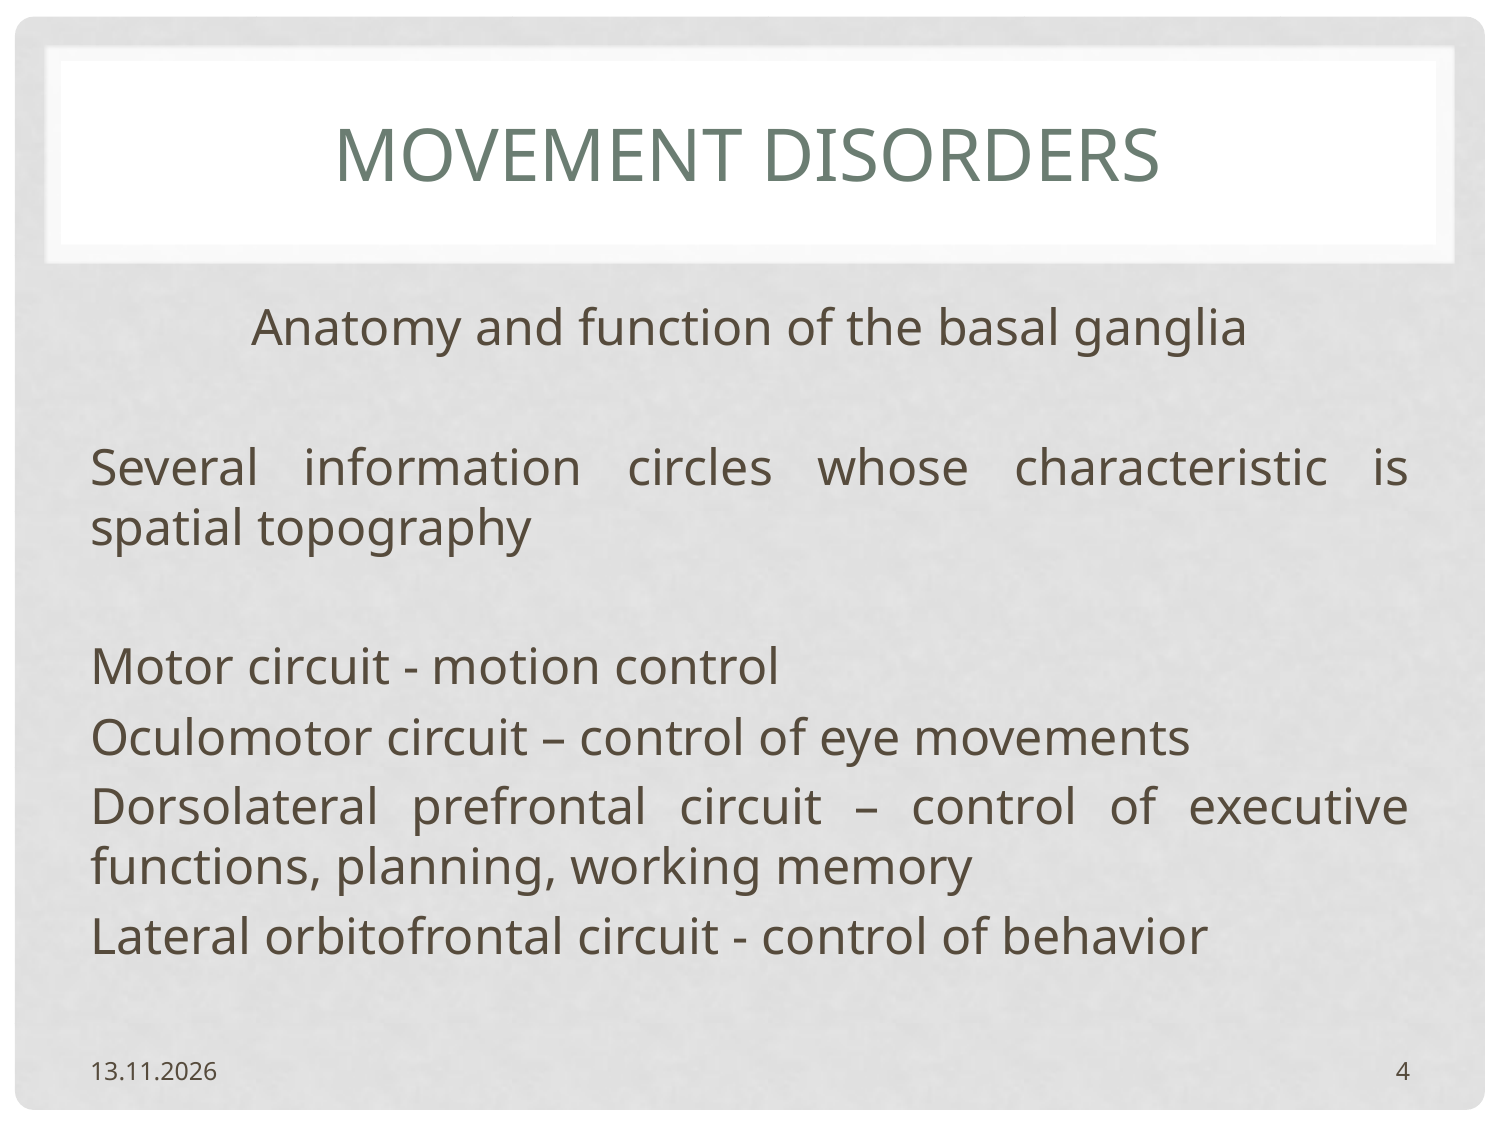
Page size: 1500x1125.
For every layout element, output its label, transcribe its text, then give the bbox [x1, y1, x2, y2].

title Movement disorders [69, 66, 1425, 238]
slide_number 4 [1074, 1042, 1425, 1103]
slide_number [75, 1042, 425, 1103]
list Anatomy and function of the basal ganglia Several information circles whose characteristic is spatial topography Motor circuit - motion control Oculomotor circuit – control of eye movements Dorsolateral prefrontal circuit – control of executive functions, planning, working memory Lateral orbitofrontal circuit - control of behavior [75, 287, 1425, 1005]
